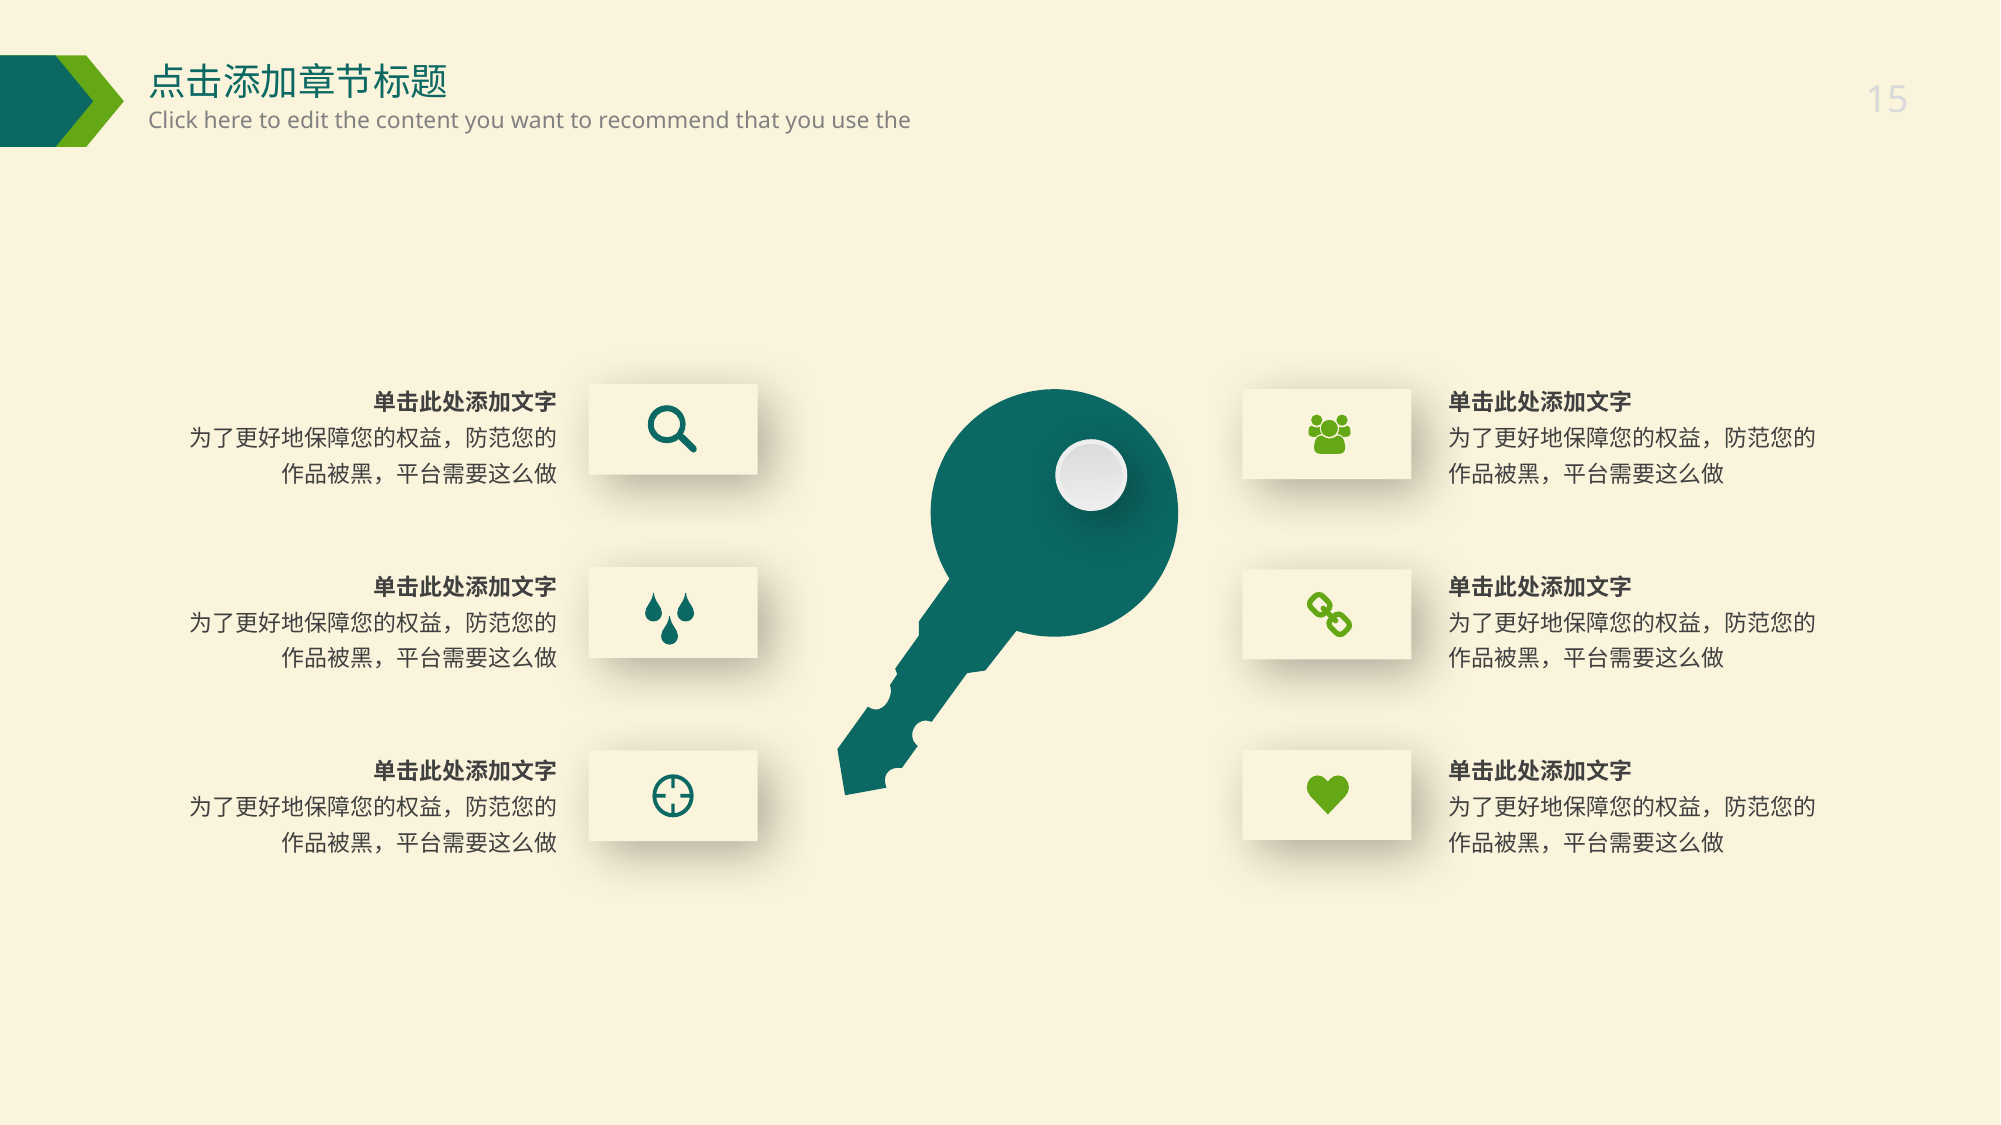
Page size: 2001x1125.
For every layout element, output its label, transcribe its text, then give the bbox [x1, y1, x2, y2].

text_box [588, 383, 758, 475]
text_box [588, 567, 758, 658]
text_box 单击此处添加文字 为了更好地保障您的权益，防范您的作品被黑，平台需要这么做 [1433, 741, 1853, 864]
text_box 单击此处添加文字 为了更好地保障您的权益，防范您的作品被黑，平台需要这么做 [153, 372, 573, 495]
text_box [1057, 441, 1125, 509]
text_box [644, 591, 664, 623]
text_box 单击此处添加文字 为了更好地保障您的权益，防范您的作品被黑，平台需要这么做 [1433, 556, 1853, 679]
list 点击添加章节标题 [133, 55, 1427, 101]
text_box [1305, 774, 1350, 816]
text_box [660, 614, 680, 646]
list Click here to edit the content you want to recommend that you use the [133, 101, 1427, 152]
text_box [1242, 389, 1412, 480]
text_box 单击此处添加文字 为了更好地保障您的权益，防范您的作品被黑，平台需要这么做 [1433, 372, 1853, 495]
text_box [1305, 590, 1354, 639]
text_box [651, 773, 695, 819]
text_box [676, 591, 696, 623]
text_box 单击此处添加文字 为了更好地保障您的权益，防范您的作品被黑，平台需要这么做 [153, 556, 573, 679]
text_box 单击此处添加文字 为了更好地保障您的权益，防范您的作品被黑，平台需要这么做 [153, 741, 573, 864]
text_box [588, 750, 758, 842]
text_box [1242, 569, 1412, 660]
text_box [836, 388, 1180, 797]
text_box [1308, 414, 1351, 454]
text_box [646, 404, 698, 454]
text_box [1242, 749, 1412, 840]
